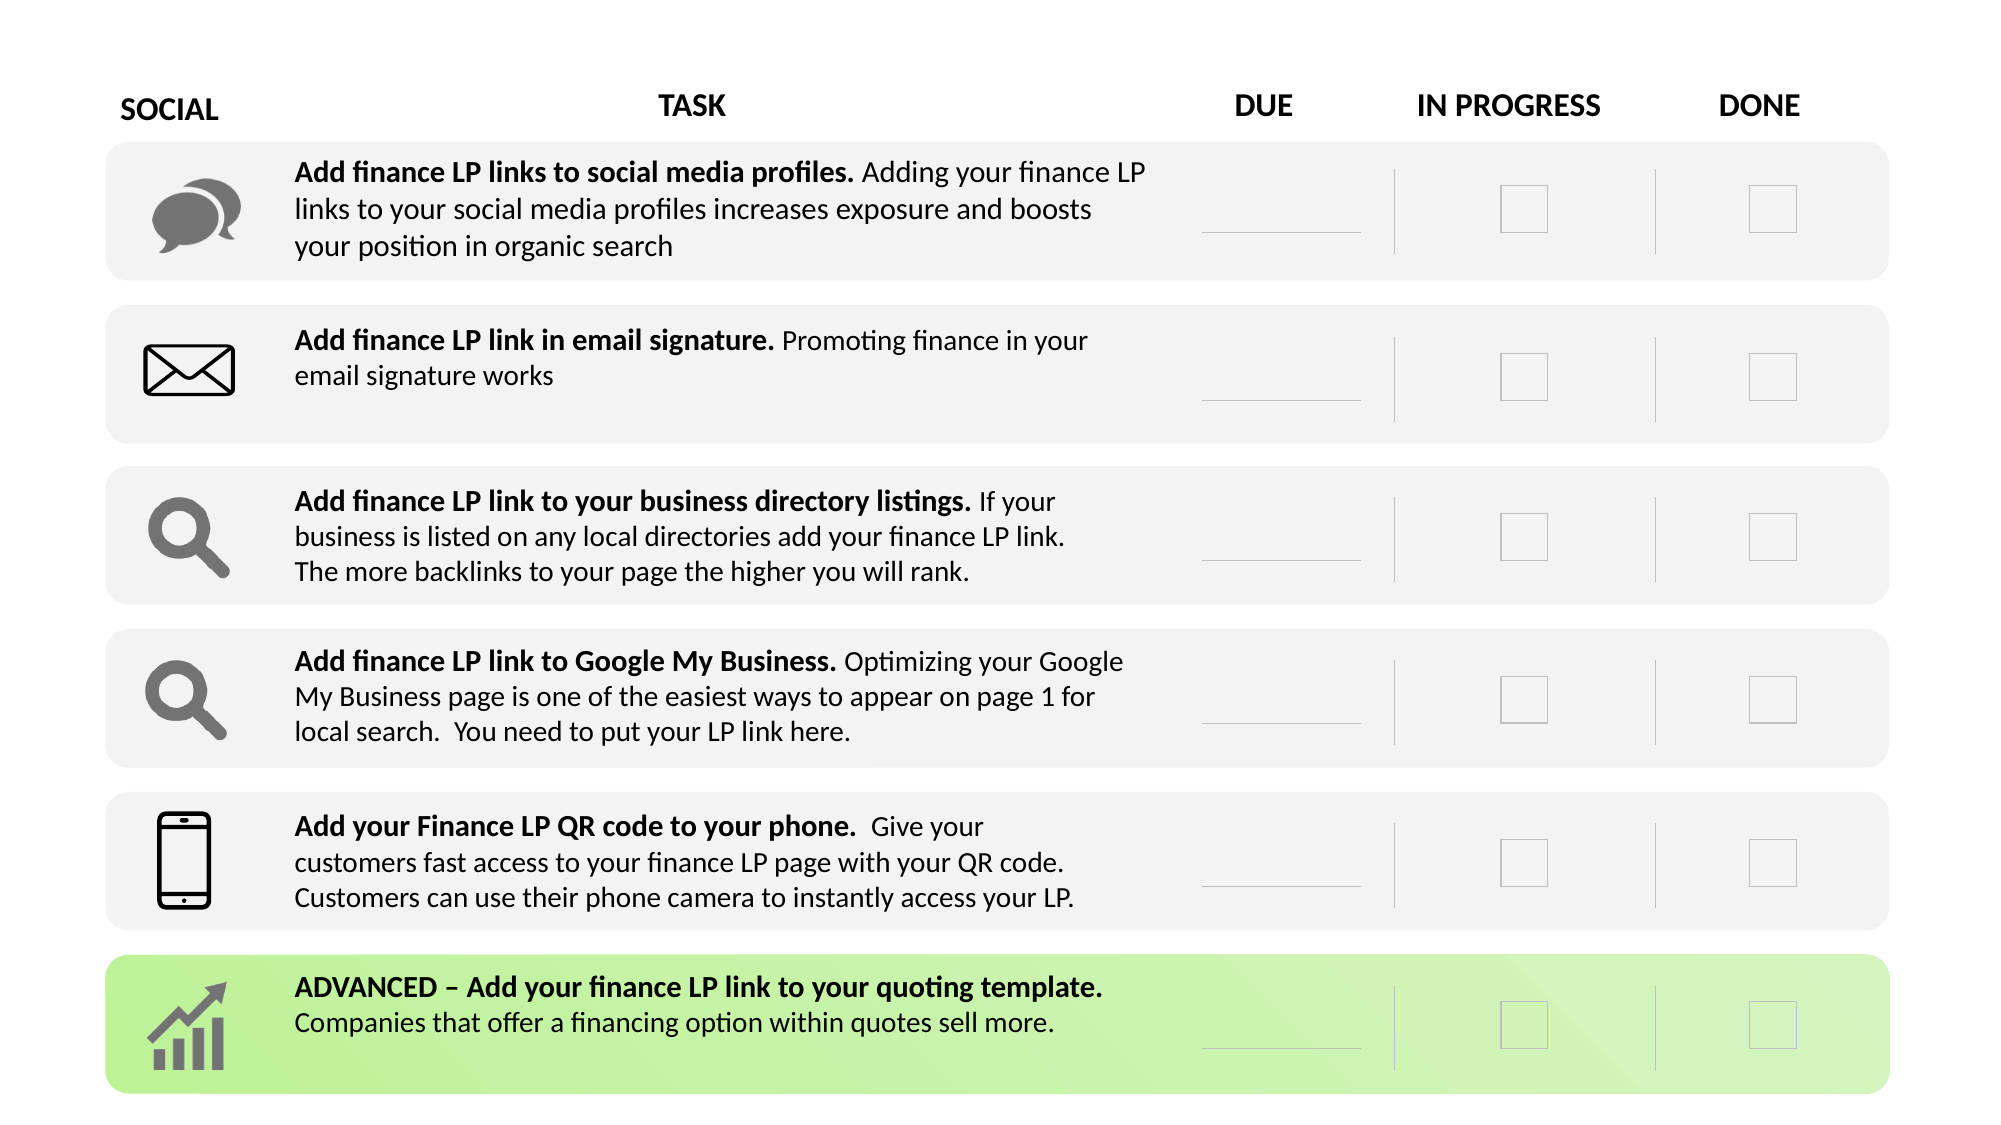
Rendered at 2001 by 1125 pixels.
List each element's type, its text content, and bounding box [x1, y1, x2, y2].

text_box [1749, 185, 1797, 233]
text_box Add your Finance LP QR code to your phone. Give your customers fast access to your finance LP page with your QR code. Customers can use their phone camera to instantly access your LP. [279, 799, 1125, 921]
picture [146, 981, 227, 1070]
picture [145, 660, 227, 741]
text_box Add finance LP link to Google My Business. Optimizing your Google My Business page is one of the easiest ways to appear on page 1 for local search. You need to put your LP link here. [279, 633, 1161, 755]
text_box SOCIAL [105, 79, 324, 135]
text_box [1749, 353, 1797, 401]
text_box [104, 954, 1890, 1095]
text_box [104, 304, 1890, 445]
text_box Add finance LP links to social media profiles. Adding your finance LP links to your social media profiles increases exposure and boosts your position in organic search [279, 144, 1161, 270]
text_box [1500, 839, 1548, 887]
text_box [1500, 1001, 1548, 1049]
picture [152, 178, 241, 254]
text_box [1500, 676, 1548, 724]
text_box [1500, 353, 1548, 401]
text_box DONE [1704, 75, 1841, 131]
text_box [143, 344, 235, 397]
text_box [1749, 839, 1797, 887]
text_box Add finance LP link in email signature. Promoting finance in your email signature works [279, 312, 1125, 399]
text_box IN PROGRESS [1402, 75, 1656, 131]
text_box ADVANCED – Add your finance LP link to your quoting template. Companies that offer a financing option within quotes sell more. [279, 959, 1236, 1046]
text_box [1500, 185, 1548, 233]
text_box [1749, 513, 1797, 561]
text_box [104, 791, 1890, 931]
text_box [1749, 676, 1797, 724]
text_box TASK [643, 75, 861, 131]
text_box [157, 811, 212, 910]
text_box [1749, 1001, 1797, 1049]
text_box [104, 141, 1890, 281]
picture [148, 497, 230, 579]
text_box DUE [1219, 75, 1343, 131]
text_box [104, 628, 1890, 769]
text_box [104, 465, 1890, 606]
text_box Add finance LP link to your business directory listings. If your business is listed on any local directories add your finance LP link. The more backlinks to your page the higher you will rank. [279, 473, 1125, 595]
text_box [1500, 513, 1548, 561]
